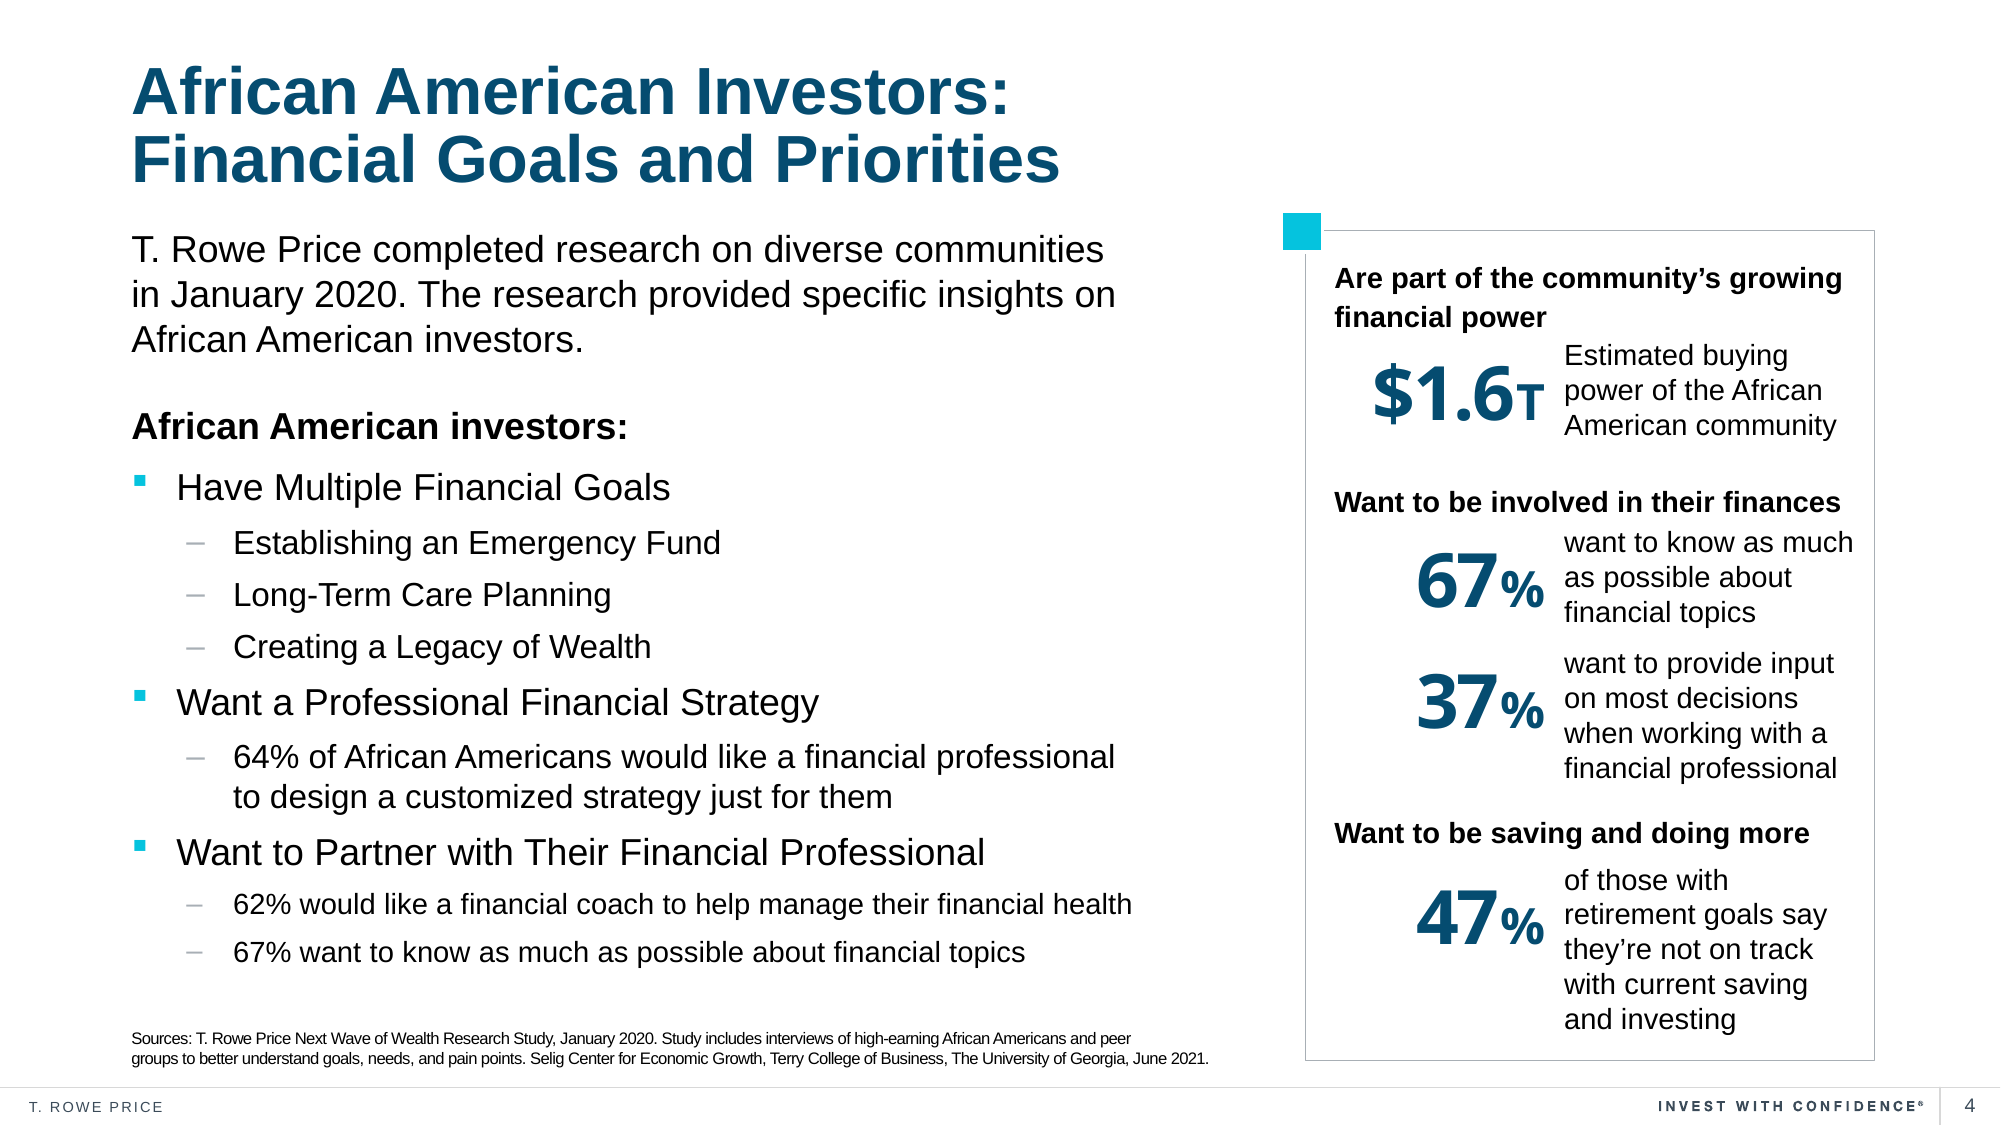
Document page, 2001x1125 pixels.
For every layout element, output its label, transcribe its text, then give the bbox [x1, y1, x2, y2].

title African American Investors: Financial Goals and Priorities [131, 67, 1892, 190]
list Sources: T. Rowe Price Next Wave of Wealth Research Study, January 2020. Study includes interviews of high-earning African Americans and peer groups to better understand goals, needs, and pain points. Selig Center for Economic Growth, Terry College of Business, The University of Georgia, June 2021. [131, 993, 1242, 1068]
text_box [1281, 210, 1875, 1061]
list T. Rowe Price completed research on diverse communities in January 2020. The research provided specific insights on African American investors. African American investors: Have Multiple Financial Goals Establishing an Emergency Fund Long-Term Care Planning Creating a Legacy of Wealth Want a Professional Financial Strategy 64% of African Americans would like a financial professional to design a customized strategy just for them Want to Partner with Their Financial Professional 62% would like a financial coach to help manage their financial health 67% want to know as much as possible about financial topics [131, 225, 1206, 968]
